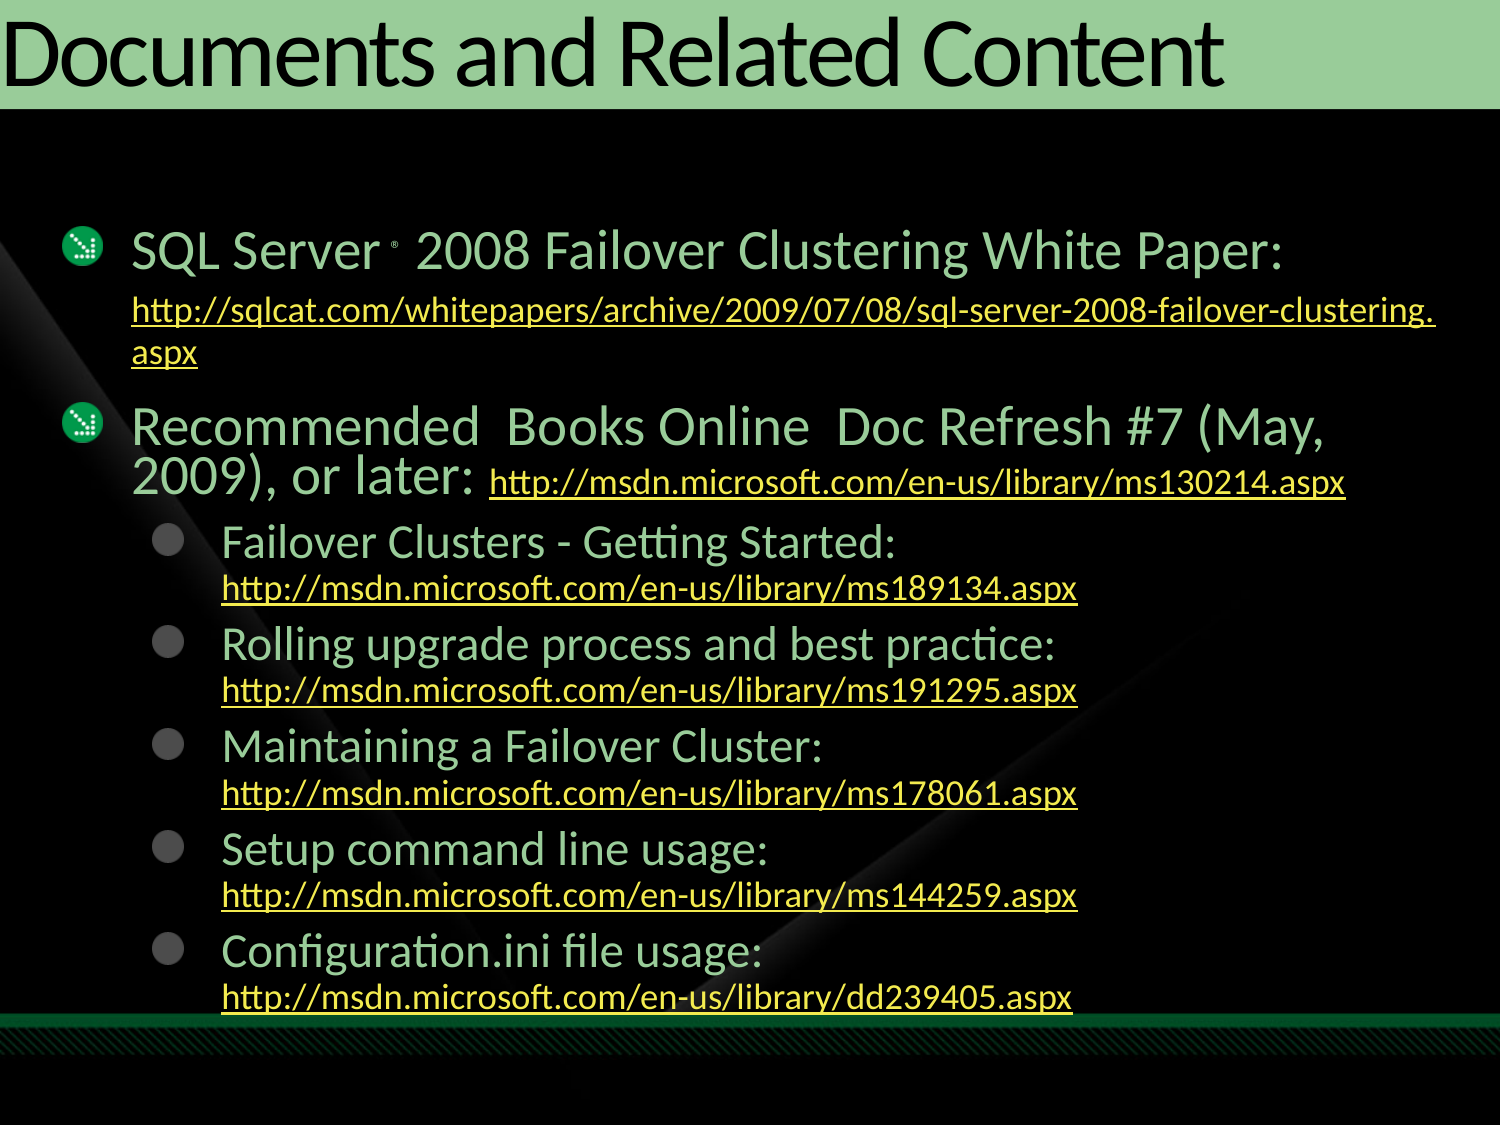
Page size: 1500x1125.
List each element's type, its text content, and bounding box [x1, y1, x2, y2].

title Documents and Related Content [0, 0, 1500, 110]
picture [0, 110, 1500, 1125]
list SQL Server ® 2008 Failover Clustering White Paper: http://sqlcat.com/whitepapers/archive/2009/07/08/sql-server-2008-failover-clustering.aspx Recommended Books Online Doc Refresh #7 (May, 2009), or later: http://msdn.microsoft.com/en-us/library/ms130214.aspx Failover Clusters - Getting Started: http://msdn.microsoft.com/en-us/library/ms189134.aspx Rolling upgrade process and best practice: http://msdn.microsoft.com/en-us/library/ms191295.aspx Maintaining a Failover Cluster: http://msdn.microsoft.com/en-us/library/ms178061.aspx Setup command line usage: http://msdn.microsoft.com/en-us/library/ms144259.aspx Configuration.ini file usage: http://msdn.microsoft.com/en-us/library/dd239405.aspx [62, 231, 1438, 980]
